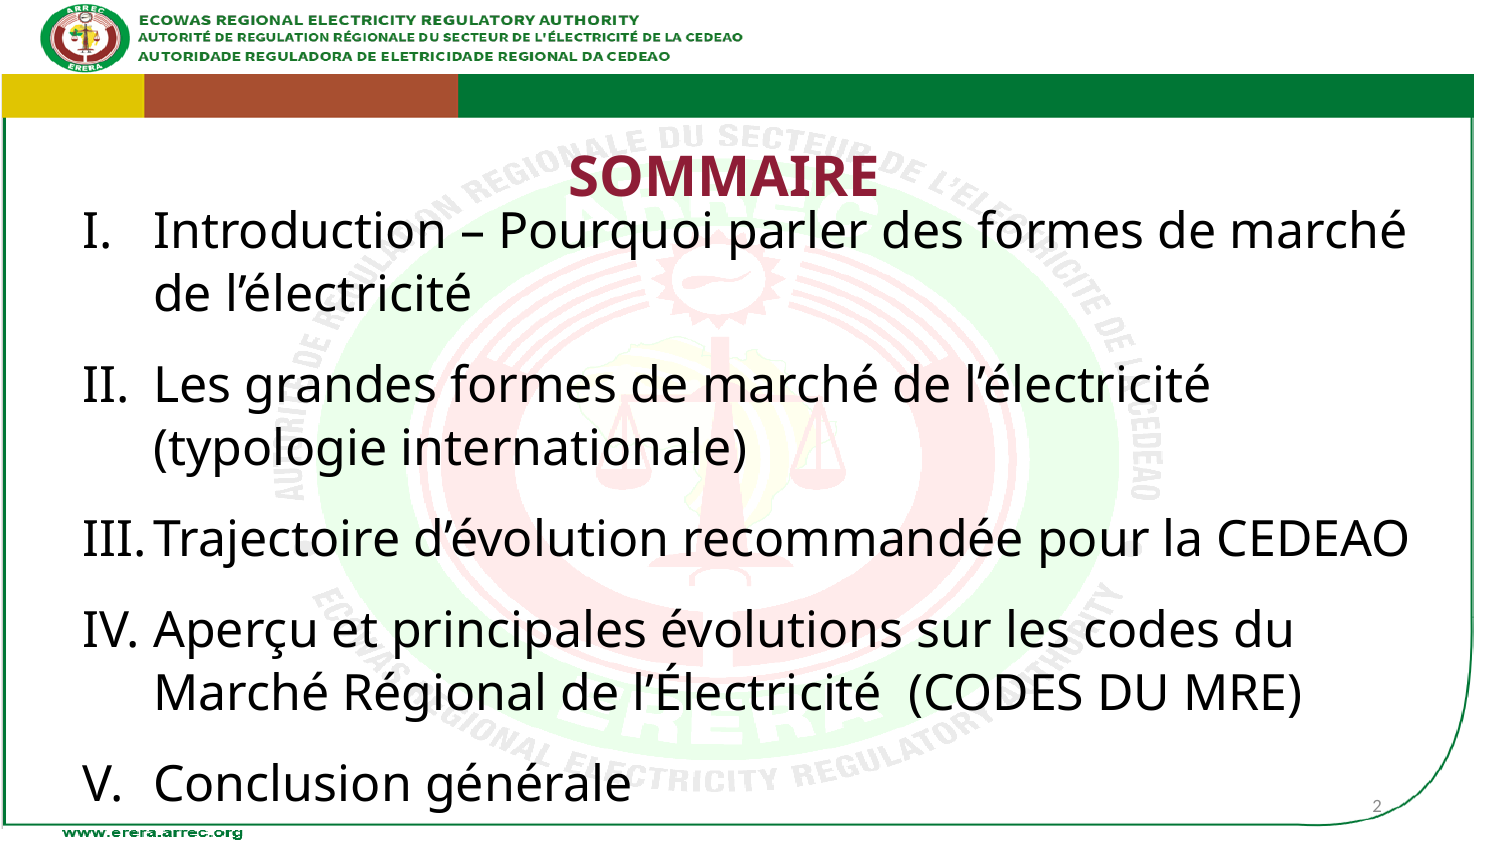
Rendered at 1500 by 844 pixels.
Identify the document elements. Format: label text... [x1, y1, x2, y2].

text_box Introduction – Pourquoi parler des formes de marché de l’électricité Les grandes formes de marché de l’électricité (typologie internationale) Trajectoire d’évolution recommandée pour la CEDEAO Aperçu et principales évolutions sur les codes du Marché Régional de l’Électricité (CODES DU MRE) Conclusion générale [67, 187, 1454, 819]
text_box Code de comptage [273, 124, 1163, 187]
slide_number 2 [1059, 819, 1397, 827]
picture [0, 0, 1500, 844]
